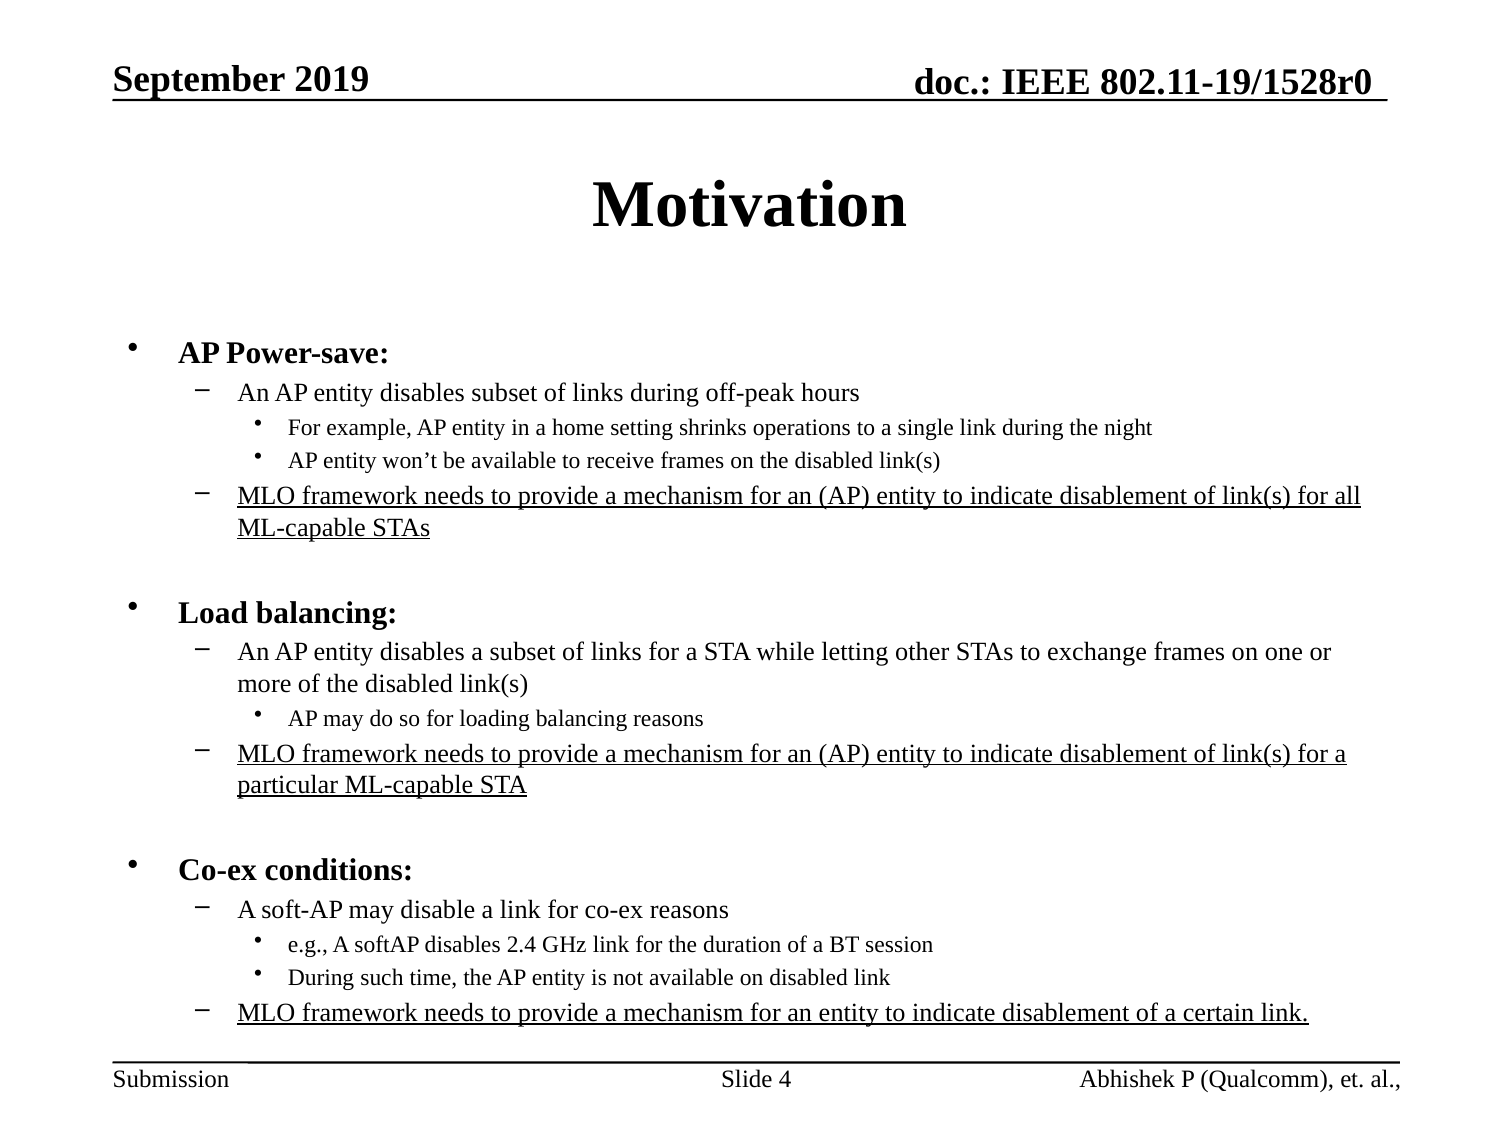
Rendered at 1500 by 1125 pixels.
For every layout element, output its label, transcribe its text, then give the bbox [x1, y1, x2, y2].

title Motivation [112, 112, 1388, 288]
footer Abhishek P (Qualcomm), et. al., [949, 1061, 1402, 1093]
slide_number Slide 4 [712, 1061, 801, 1093]
list AP Power-save: An AP entity disables subset of links during off-peak hours For example, AP entity in a home setting shrinks operations to a single link during the night AP entity won’t be available to receive frames on the disabled link(s) MLO framework needs to provide a mechanism for an (AP) entity to indicate disablement of link(s) for all ML-capable STAs Load balancing: An AP entity disables a subset of links for a STA while letting other STAs to exchange frames on one or more of the disabled link(s) AP may do so for loading balancing reasons MLO framework needs to provide a mechanism for an (AP) entity to indicate disablement of link(s) for a particular ML-capable STA Co-ex conditions: A soft-AP may disable a link for co-ex reasons e.g., A softAP disables 2.4 GHz link for the duration of a BT session During such time, the AP entity is not available on disabled link MLO framework needs to provide a mechanism for an entity to indicate disablement of a certain link. [112, 324, 1388, 1036]
